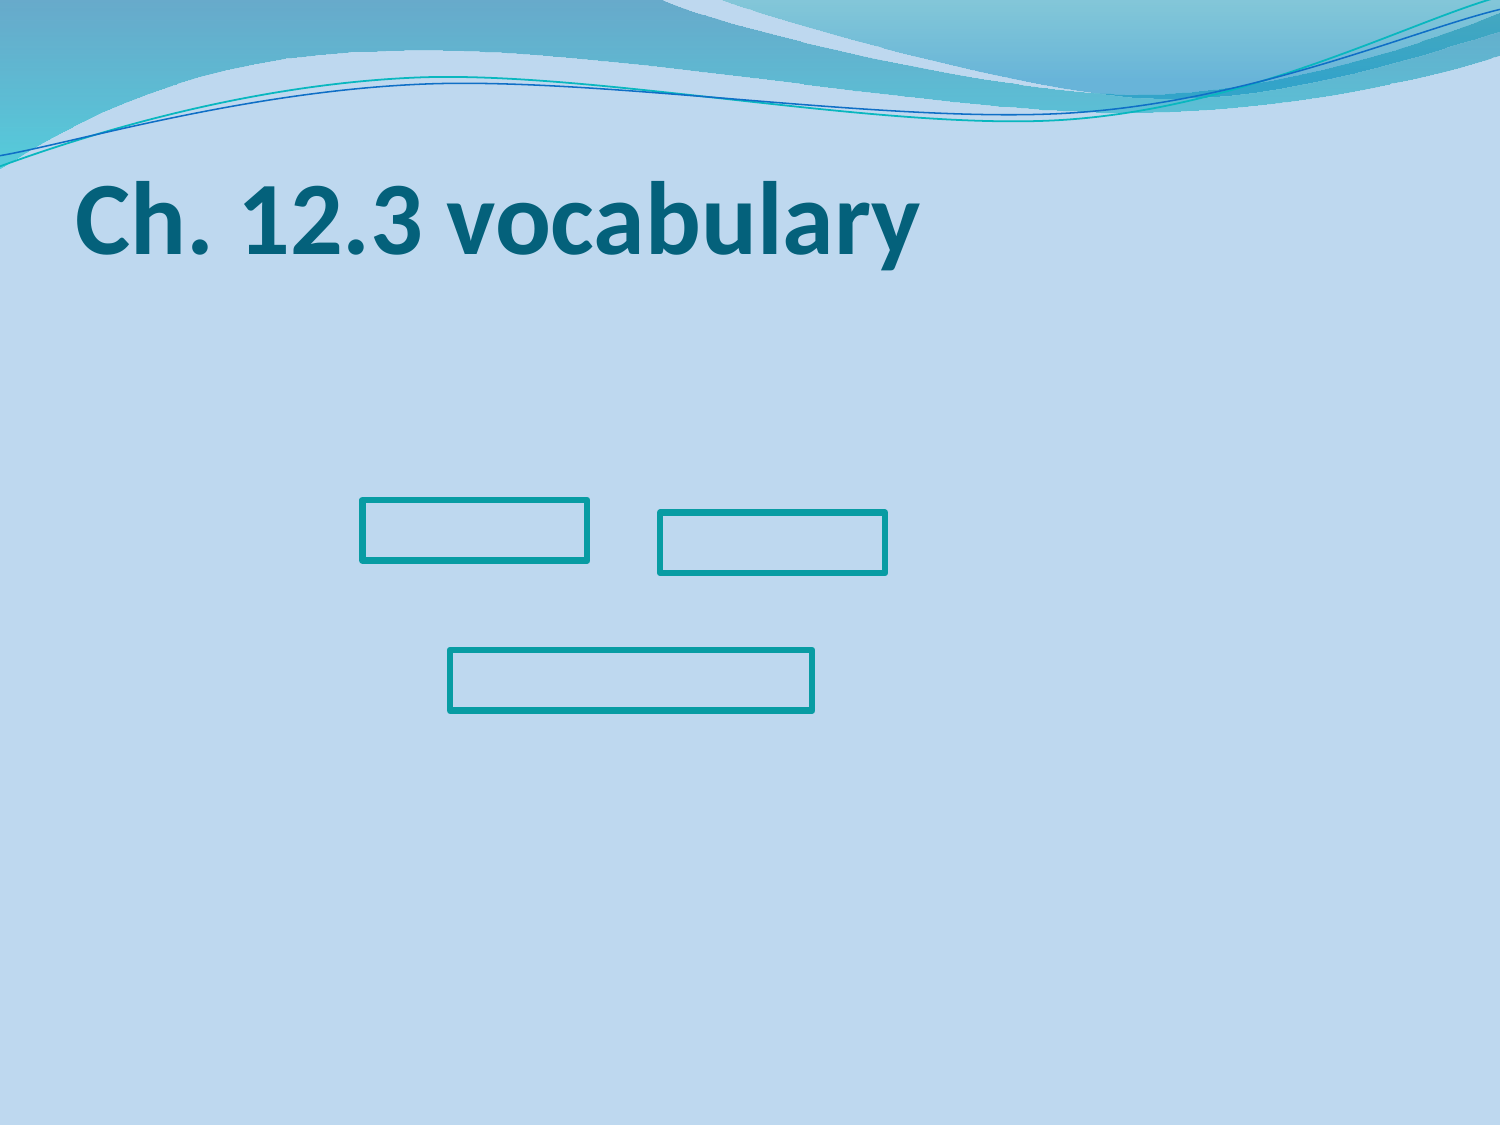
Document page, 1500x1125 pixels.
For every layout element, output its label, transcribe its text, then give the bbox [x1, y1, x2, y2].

text_box [362, 500, 588, 561]
text_box [449, 650, 813, 711]
text_box [660, 512, 886, 574]
title Ch. 12.3 vocabulary [74, 87, 1426, 276]
